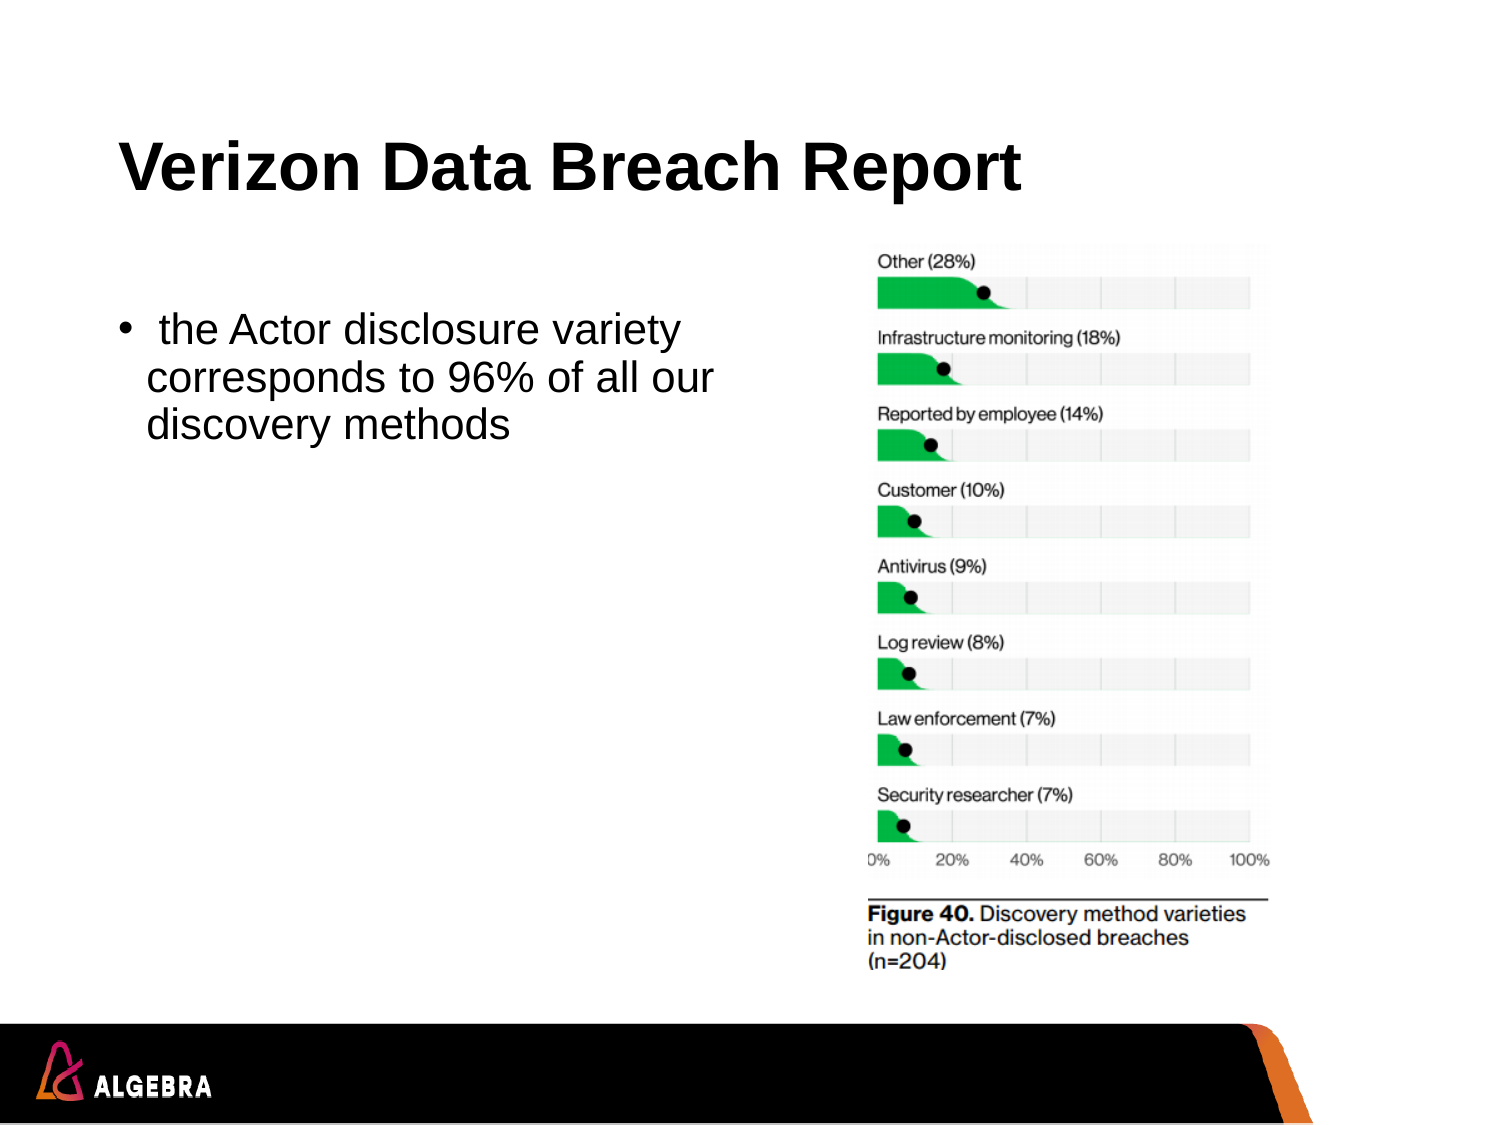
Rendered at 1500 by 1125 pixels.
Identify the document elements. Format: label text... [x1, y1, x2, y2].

title Verizon Data Breach Report [103, 59, 1397, 278]
list the Actor disclosure variety corresponds to 96% of all our discovery methods [103, 299, 762, 1014]
picture [868, 243, 1277, 970]
picture [0, 1023, 1468, 1125]
